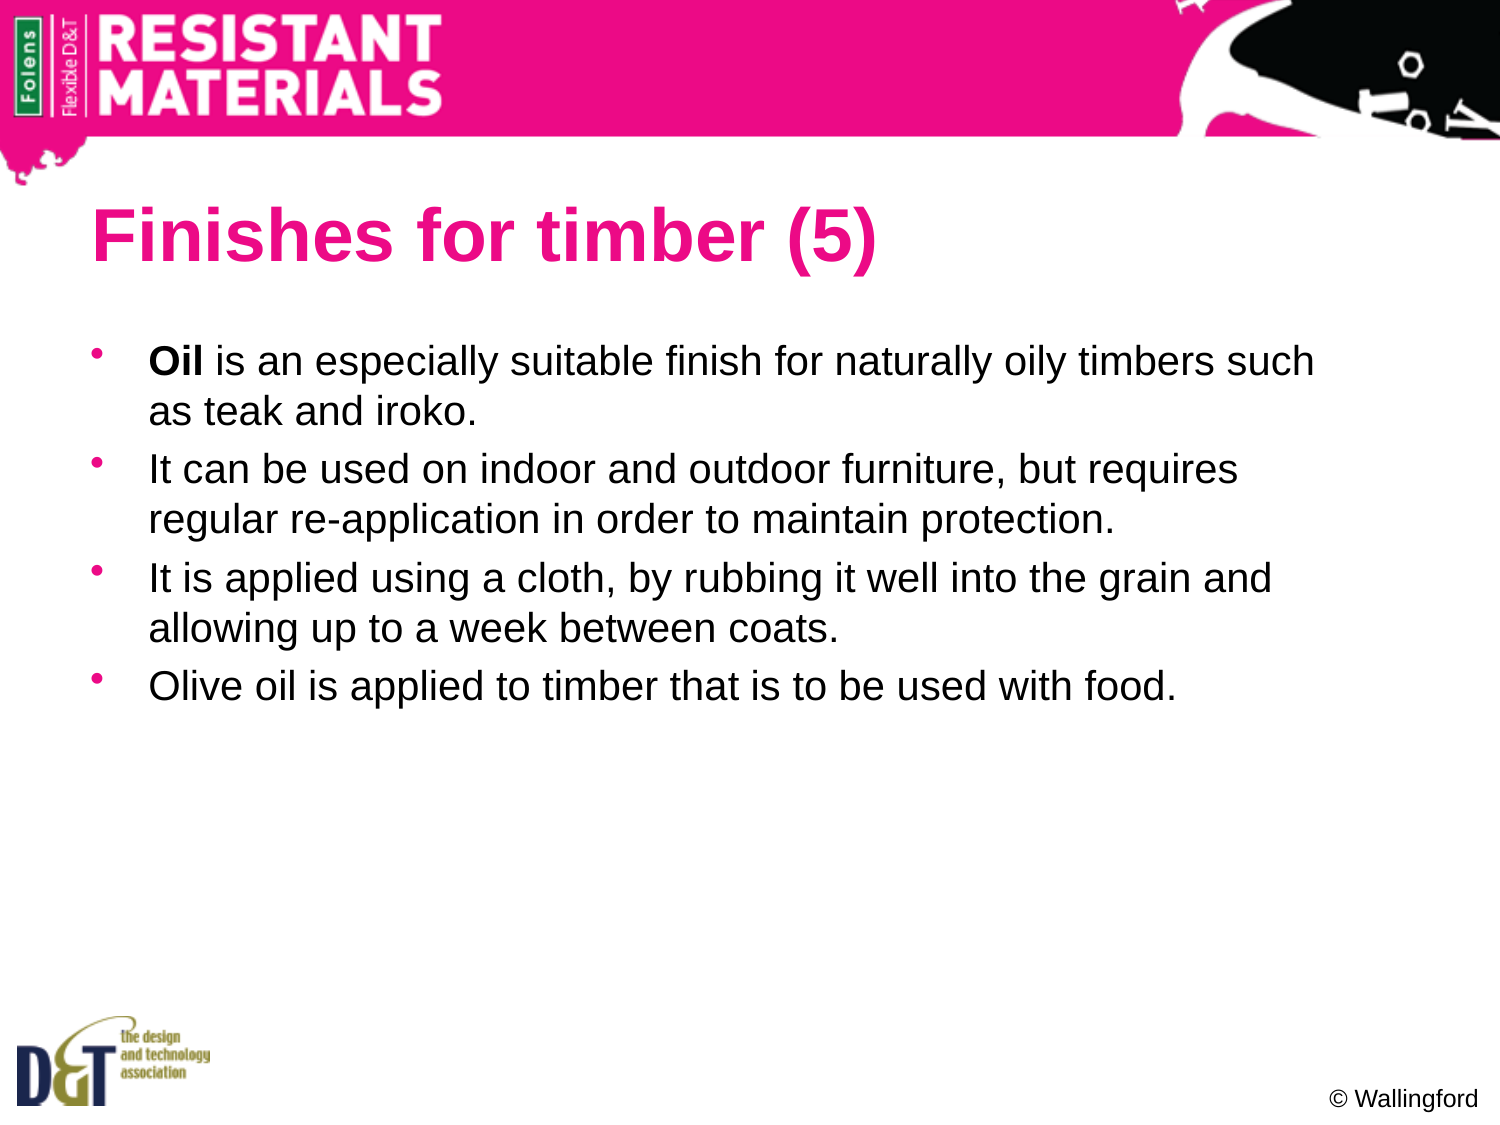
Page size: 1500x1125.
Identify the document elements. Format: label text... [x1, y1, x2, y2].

text_box © Wallingford [1257, 1074, 1495, 1125]
title Finishes for timber (5) [76, 160, 1427, 301]
list Oil is an especially suitable finish for naturally oily timbers such as teak and iroko. It can be used on indoor and outdoor furniture, but requires regular re-application in order to maintain protection. It is applied using a cloth, by rubbing it well into the grain and allowing up to a week between coats. Olive oil is applied to timber that is to be used with food. [75, 326, 1365, 1005]
picture [0, 0, 1500, 1125]
